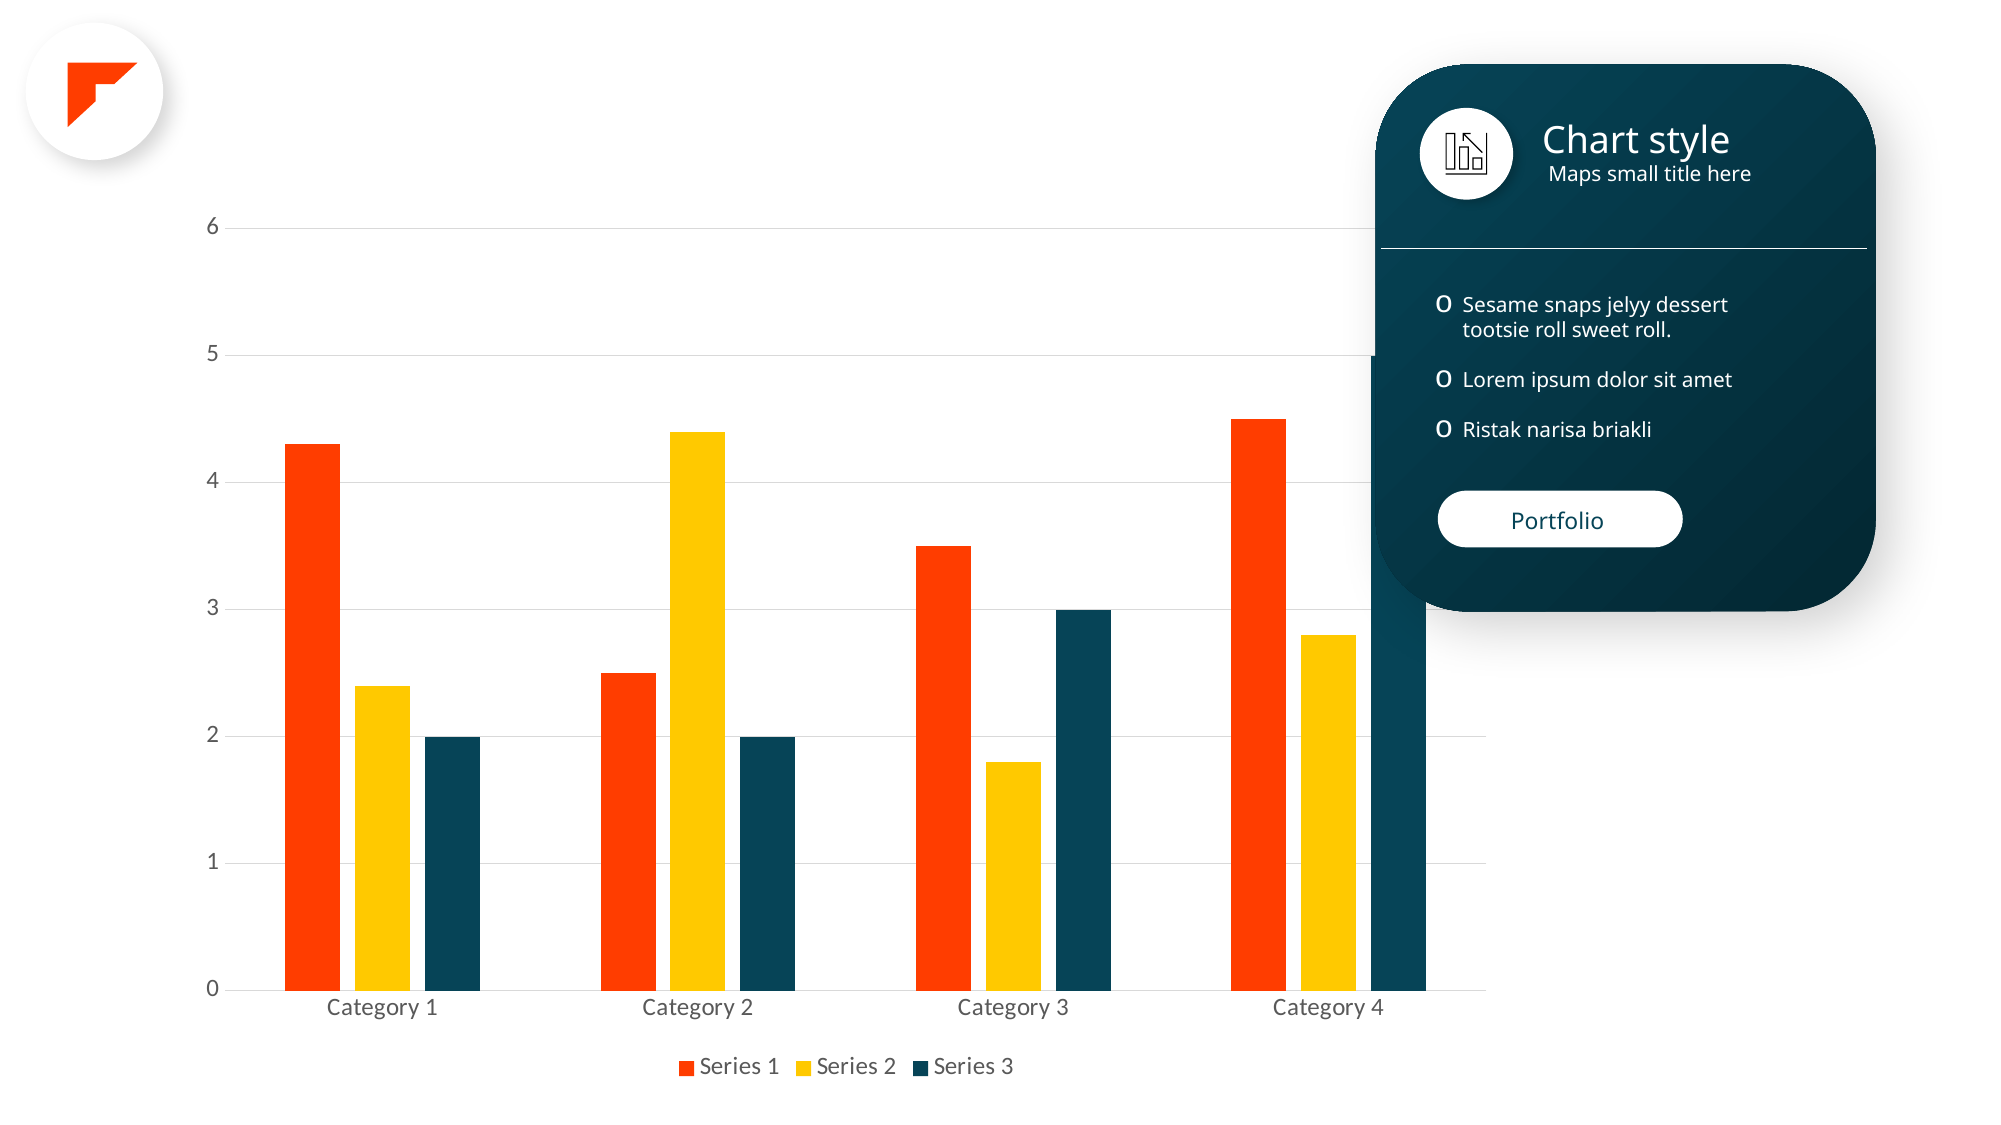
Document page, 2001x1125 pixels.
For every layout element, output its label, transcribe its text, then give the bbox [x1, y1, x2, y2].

text_box Chart style [1527, 108, 1862, 169]
text_box Maps small title here [1533, 157, 1832, 202]
text_box [66, 61, 141, 130]
text_box [1418, 106, 1515, 198]
text_box [24, 21, 165, 162]
chart [179, 198, 1514, 1088]
text_box [1514, 489, 1675, 498]
text_box [1374, 63, 1877, 613]
text_box [1514, 542, 1673, 549]
text_box Portfolio [1514, 498, 1683, 542]
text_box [1445, 132, 1488, 175]
text_box Sesame snaps jelyy dessert tootsie roll sweet roll. Lorem ipsum dolor sit amet Ristak narisa briakli [1514, 284, 1796, 442]
